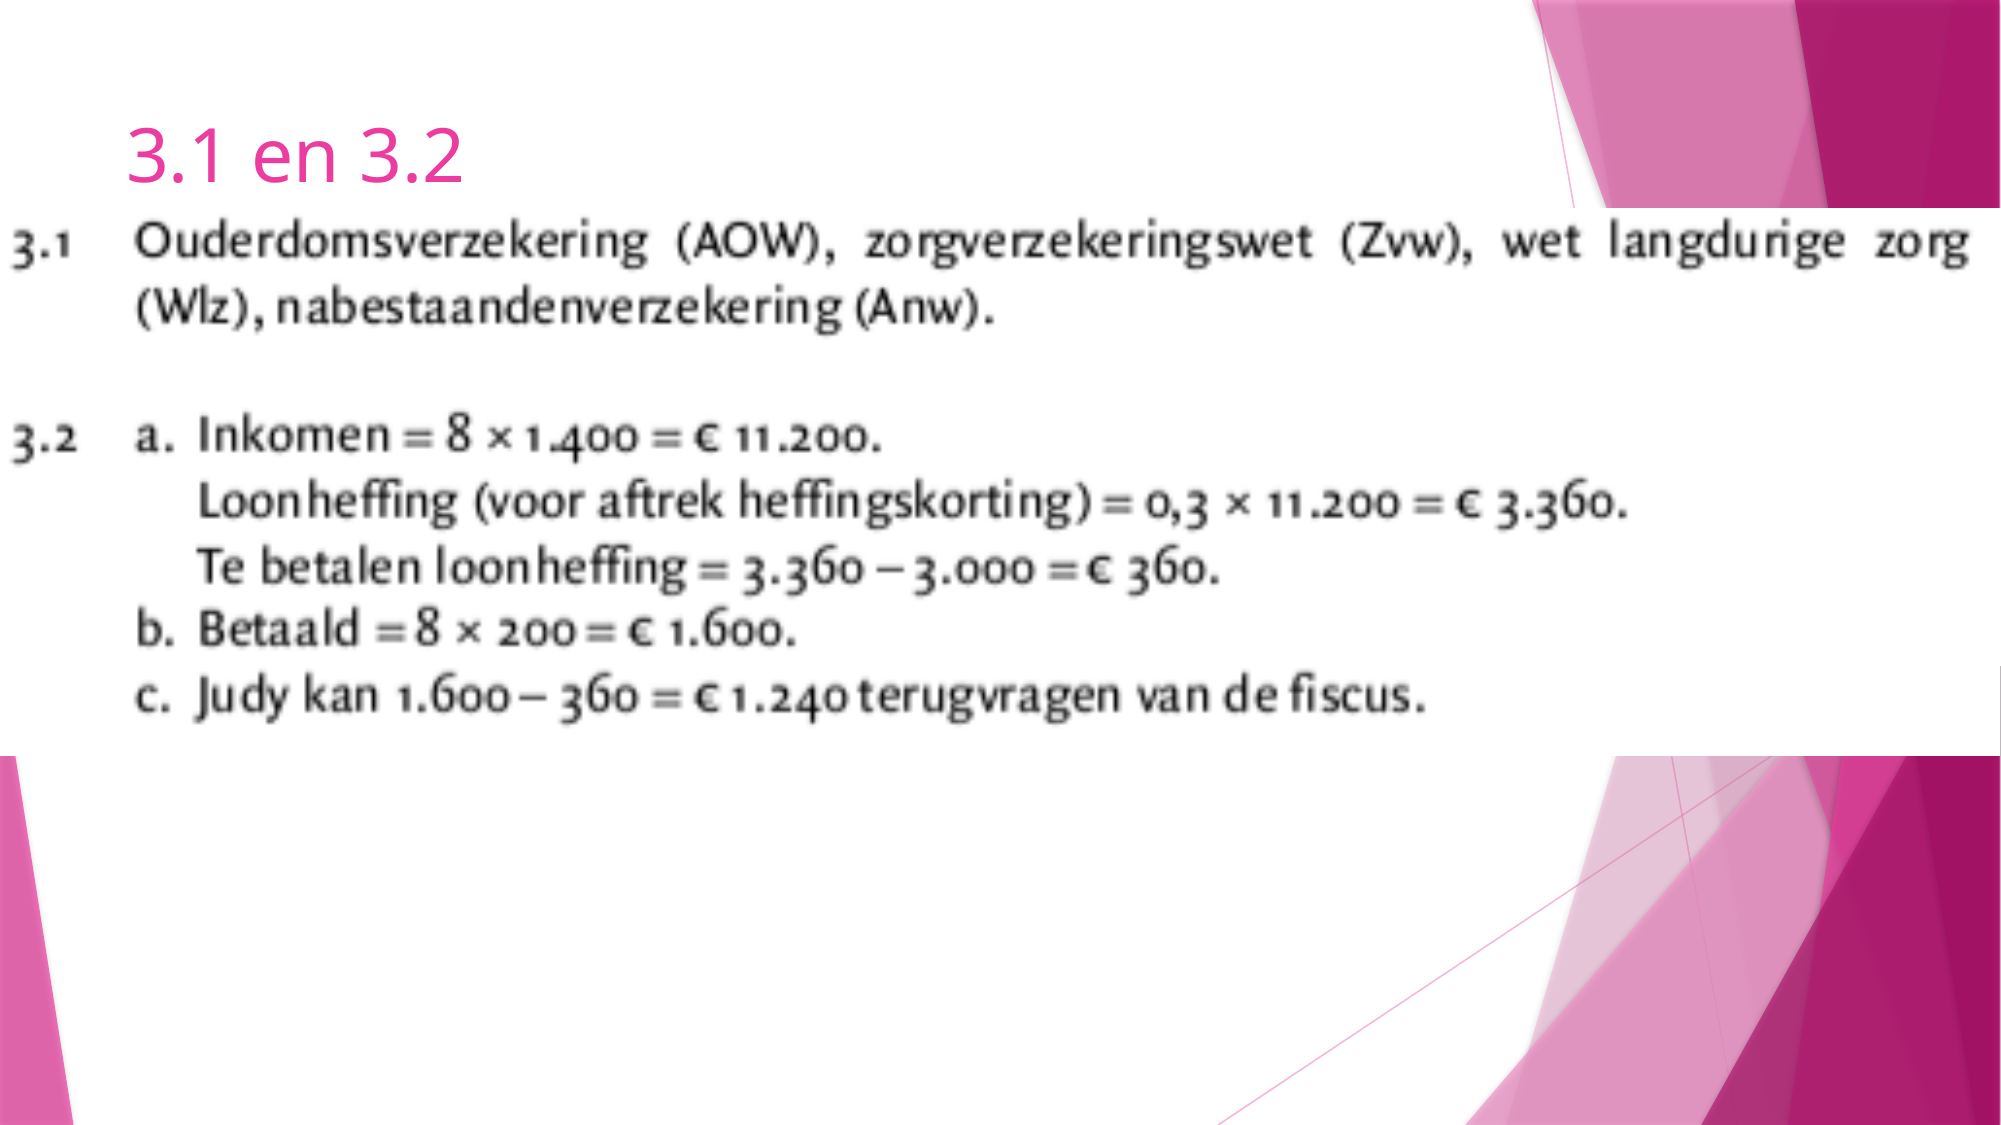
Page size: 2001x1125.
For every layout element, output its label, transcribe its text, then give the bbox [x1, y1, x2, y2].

title 3.1 en 3.2 [111, 99, 1522, 206]
picture [0, 207, 2001, 759]
